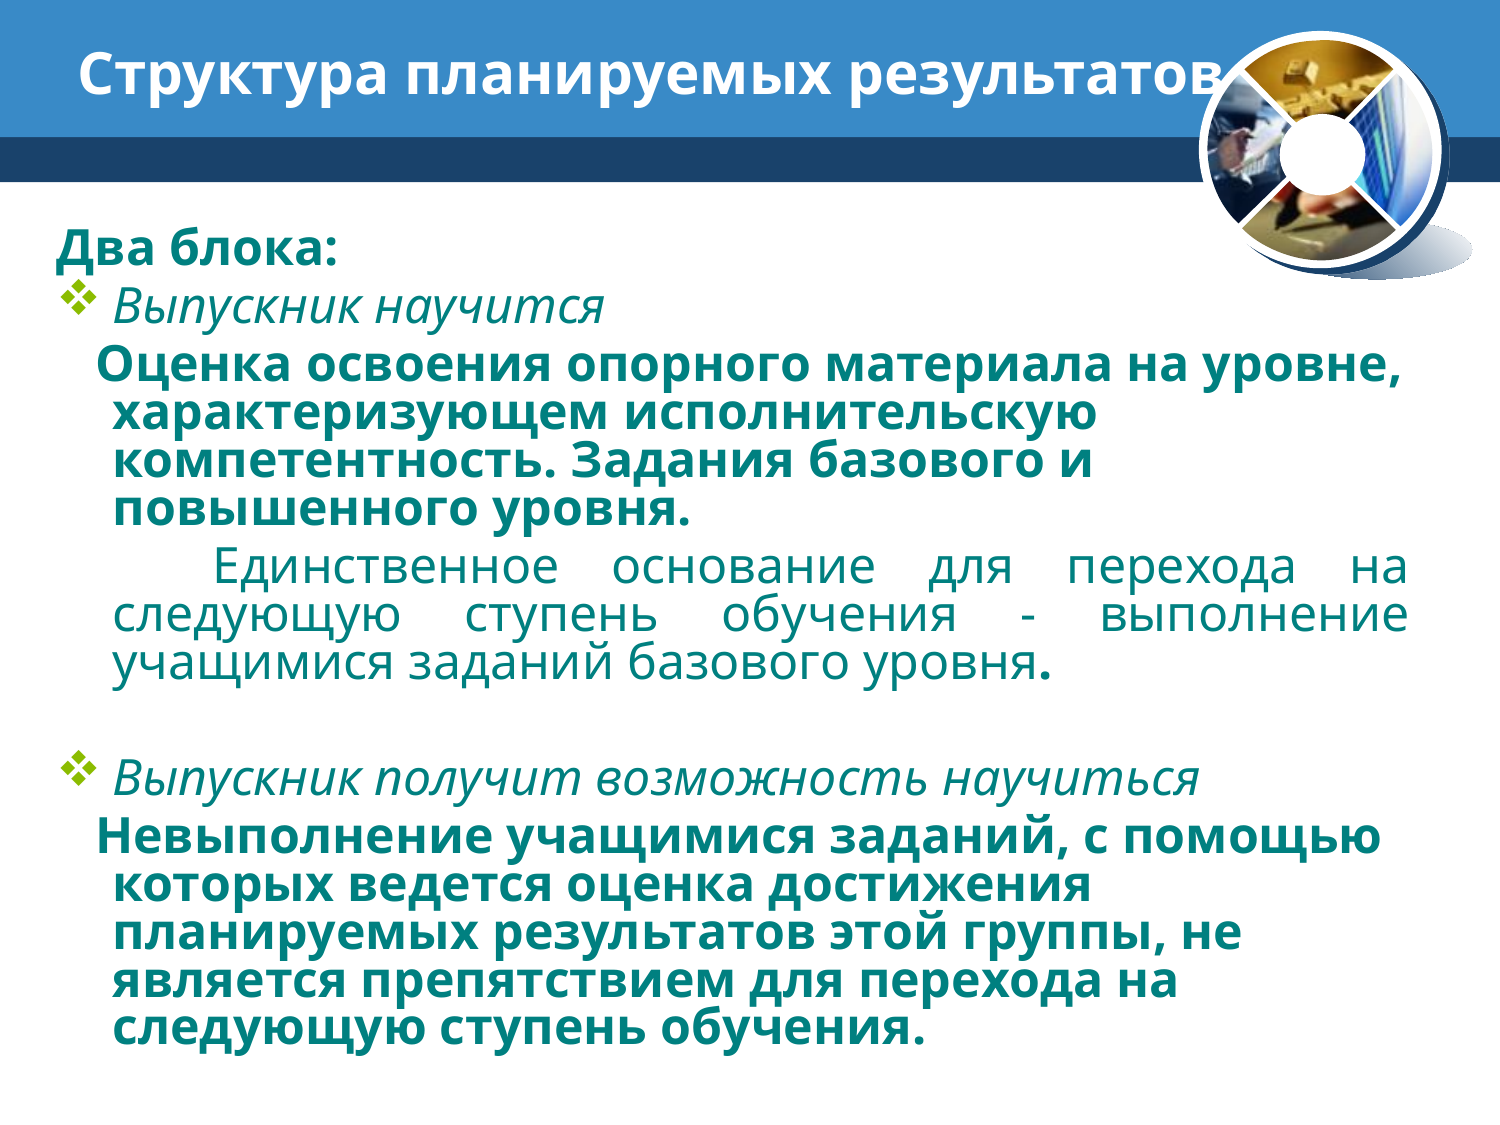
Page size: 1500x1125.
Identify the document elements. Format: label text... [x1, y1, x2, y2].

picture [1207, 110, 1292, 219]
picture [1251, 181, 1385, 219]
picture [1349, 73, 1433, 219]
list Два блока: Выпускник научится Оценка освоения опорного материала на уровне, характеризующем исполнительскую компетентность. Задания базового и повышенного уровня. Единственное основание для перехода на следующую ступень обучения - выполнение учащимися заданий базового уровня. Выпускник получит возможность научиться Невыполнение учащимися заданий, с помощью которых ведется оценка достижения планируемых результатов этой группы, не является препятствием для перехода на следующую ступень обучения. [40, 219, 1426, 1095]
picture [1276, 40, 1394, 122]
title Структура планируемых результатов [62, 24, 1276, 118]
